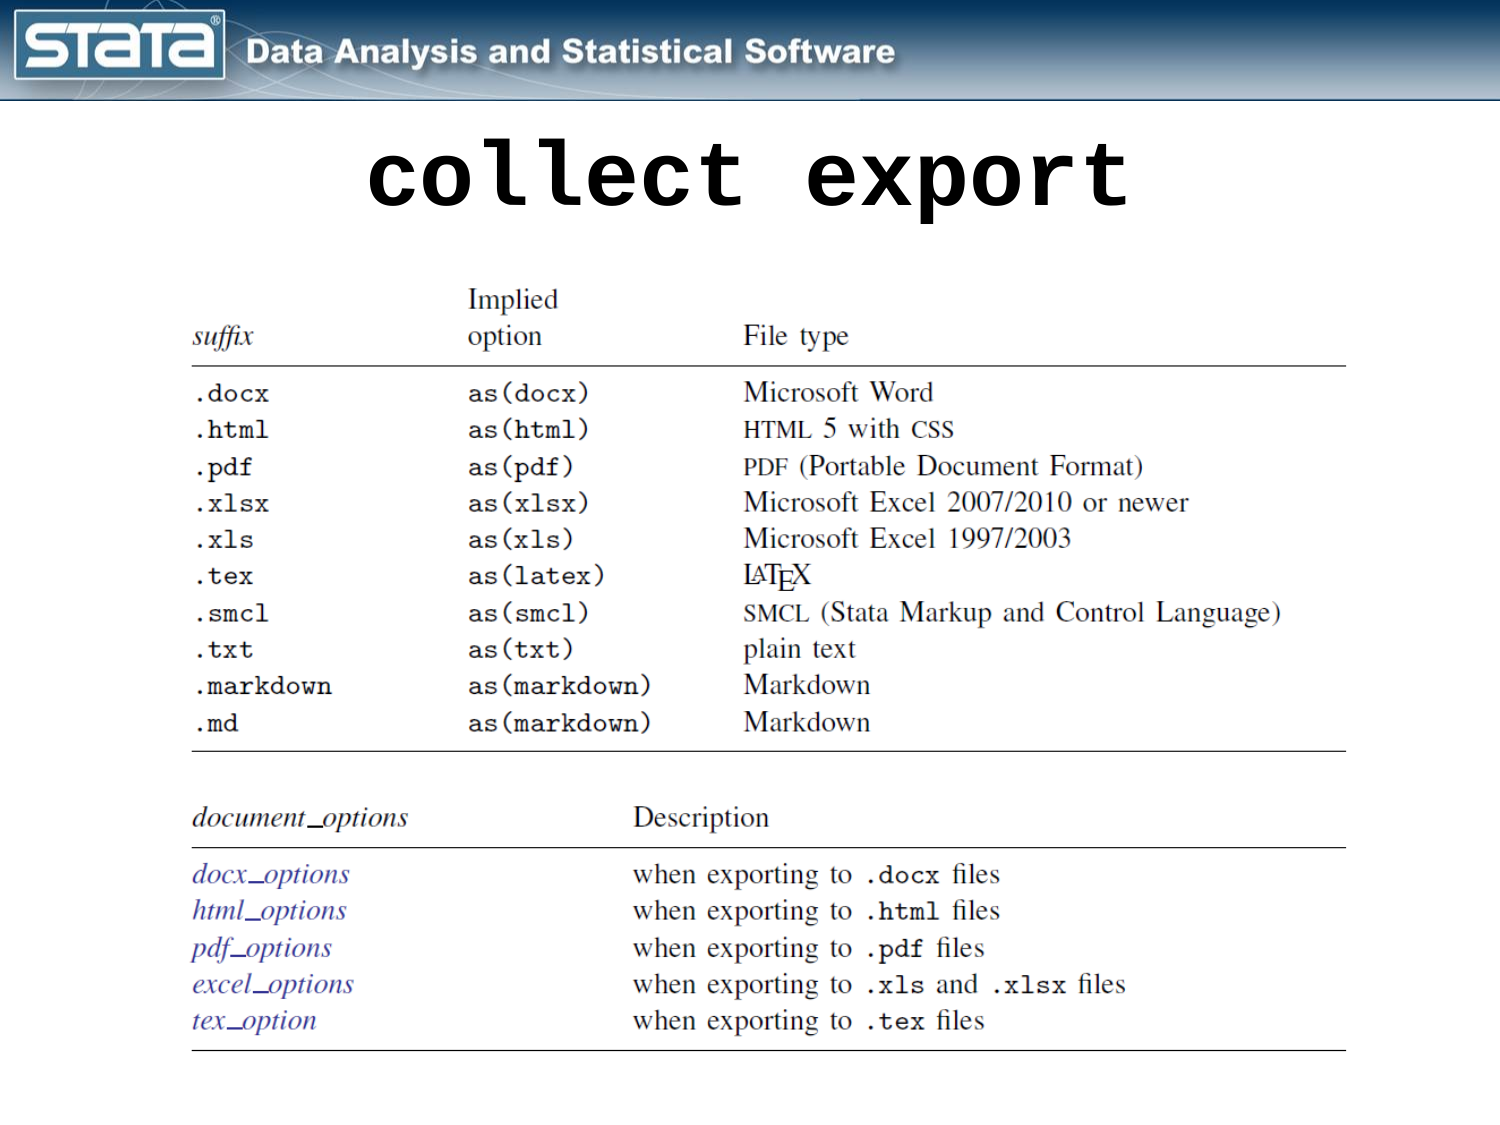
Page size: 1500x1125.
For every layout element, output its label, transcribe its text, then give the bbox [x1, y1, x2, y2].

title collect export [0, 108, 1500, 238]
picture [153, 262, 1347, 1063]
picture [0, 0, 1500, 102]
